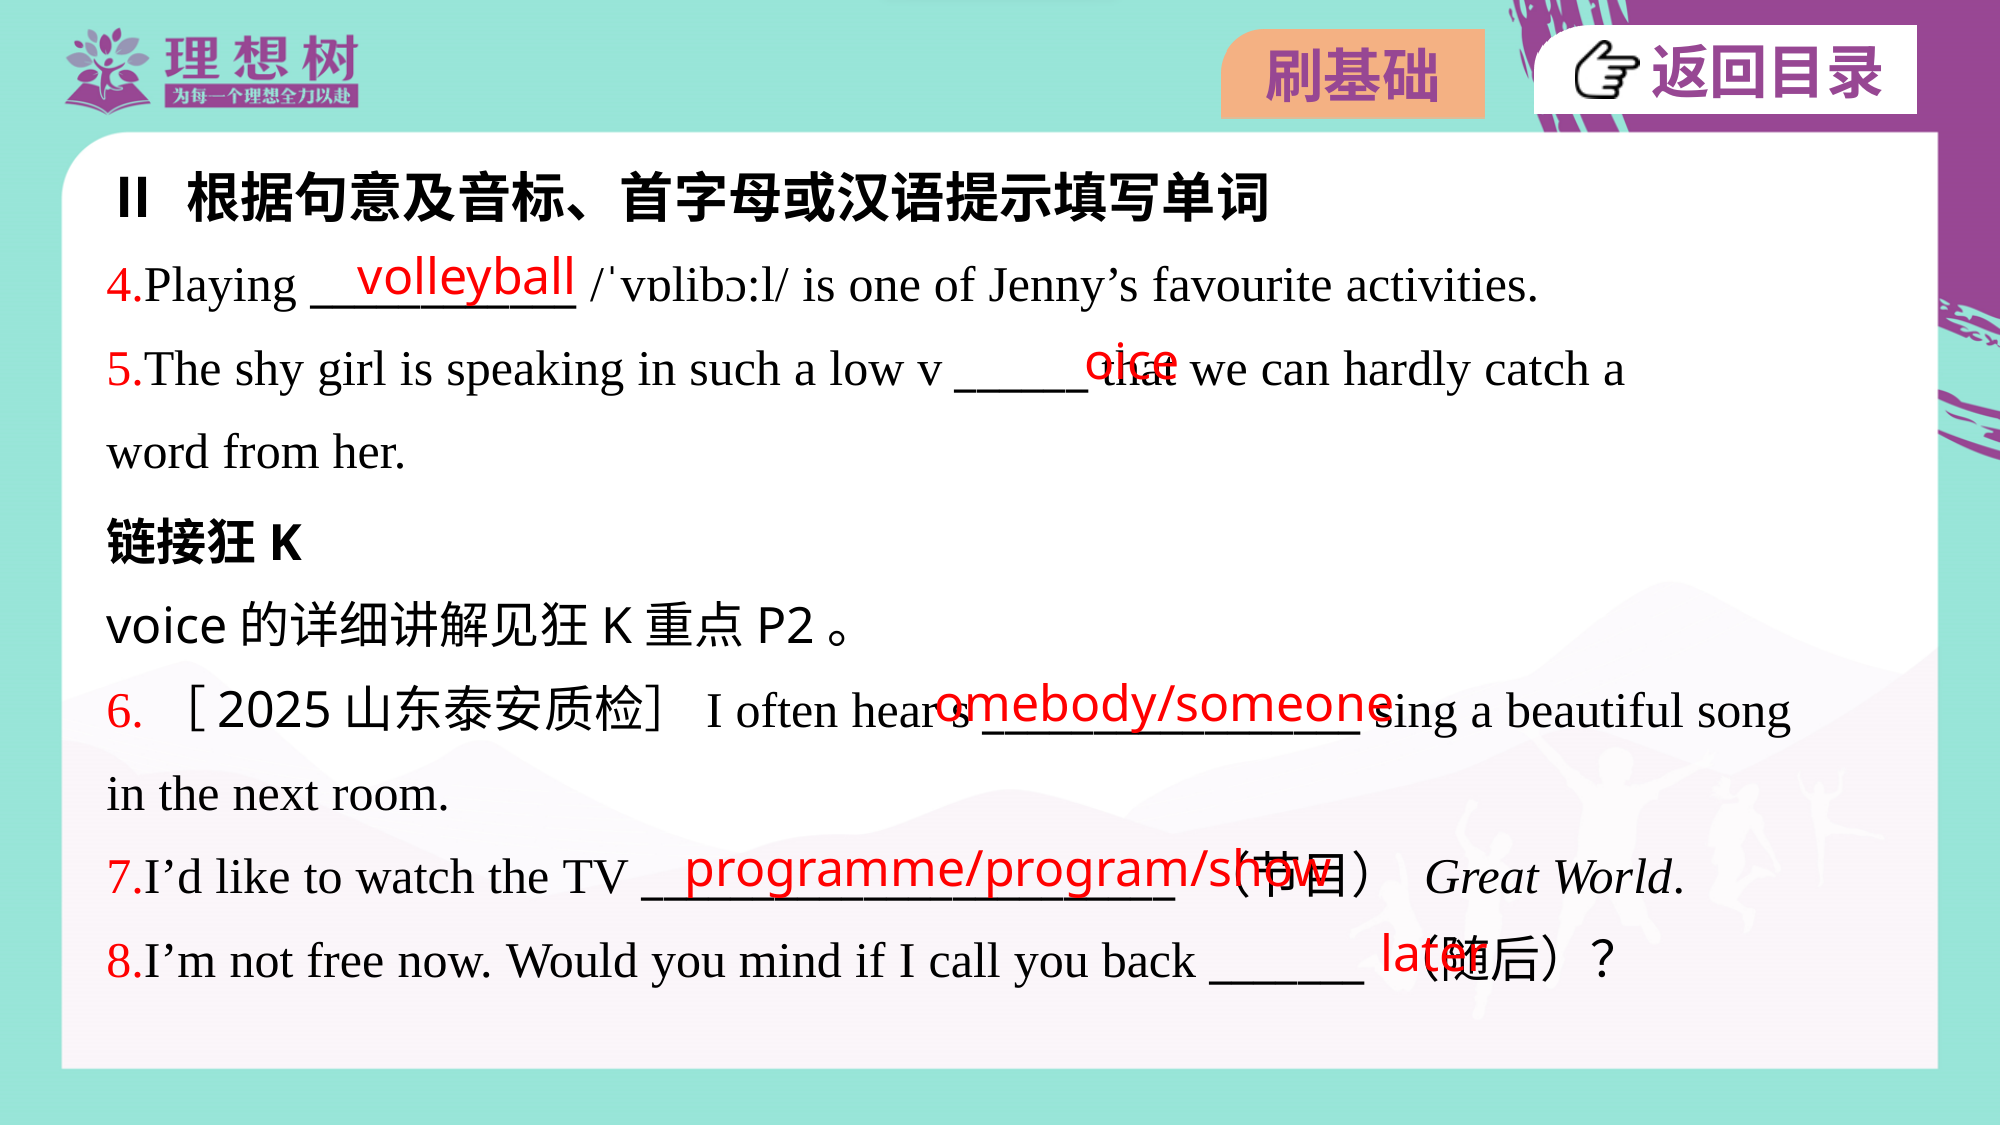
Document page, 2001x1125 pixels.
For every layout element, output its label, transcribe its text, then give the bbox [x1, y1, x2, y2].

text_box later [1353, 898, 1515, 982]
text_box omebody/someone [958, 648, 1371, 732]
text_box 链接狂K voice的详细讲解见狂K重点P2。 [106, 487, 1895, 653]
text_box oice [1064, 306, 1201, 390]
text_box 6.［2025山东泰安质检］I often hear s _________________ sing a beautiful song in the next room. 7.I’d like to watch the TV ________________________ （节目） Great World. 8.I’m not free now. Would you mind if I call you back _______ （随后）？ [106, 653, 1895, 987]
text_box programme/program/show [715, 812, 1302, 896]
picture [0, 0, 2000, 1125]
text_box 4.Playing ____________ /ˈvɒlibɔ:l/ is one of Jenny’s favourite activities. 5.The shy girl is speaking in such a low v ______ that we can hardly catch a word from her. [106, 228, 1895, 479]
text_box volleyball [324, 220, 611, 305]
text_box Ⅱ 根据句意及音标、首字母或汉语提示填写单词 [106, 141, 1895, 228]
